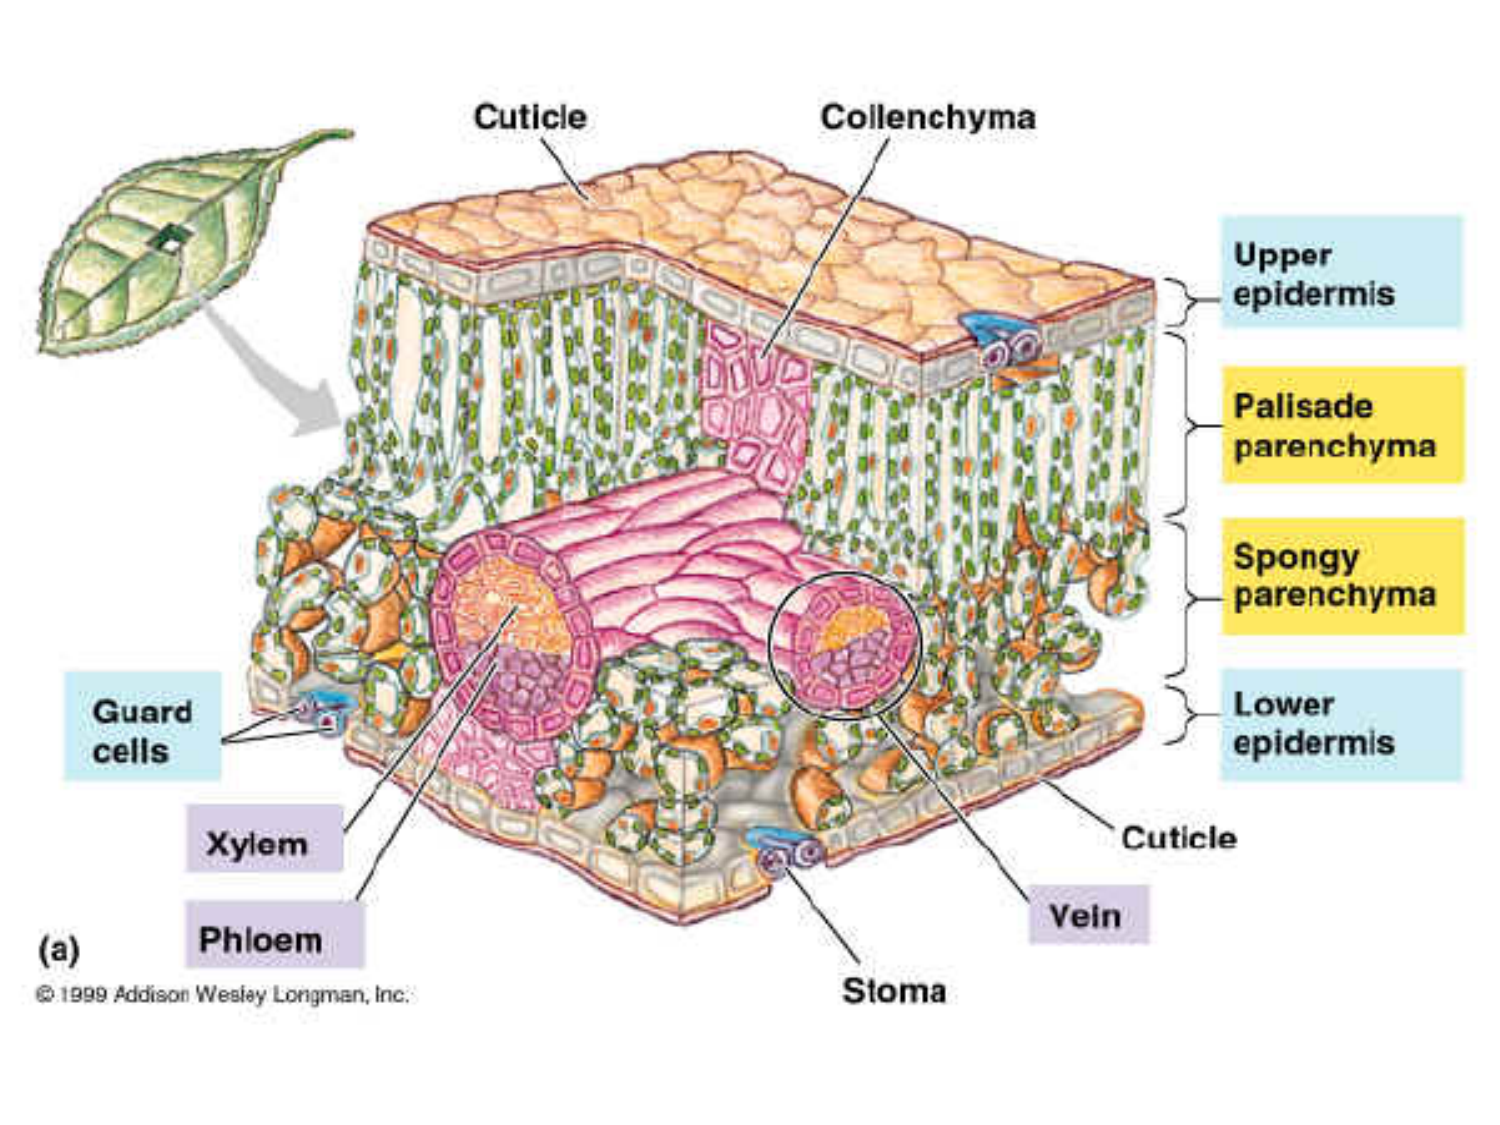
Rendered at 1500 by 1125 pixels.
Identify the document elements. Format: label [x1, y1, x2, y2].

picture [0, 66, 1500, 1042]
